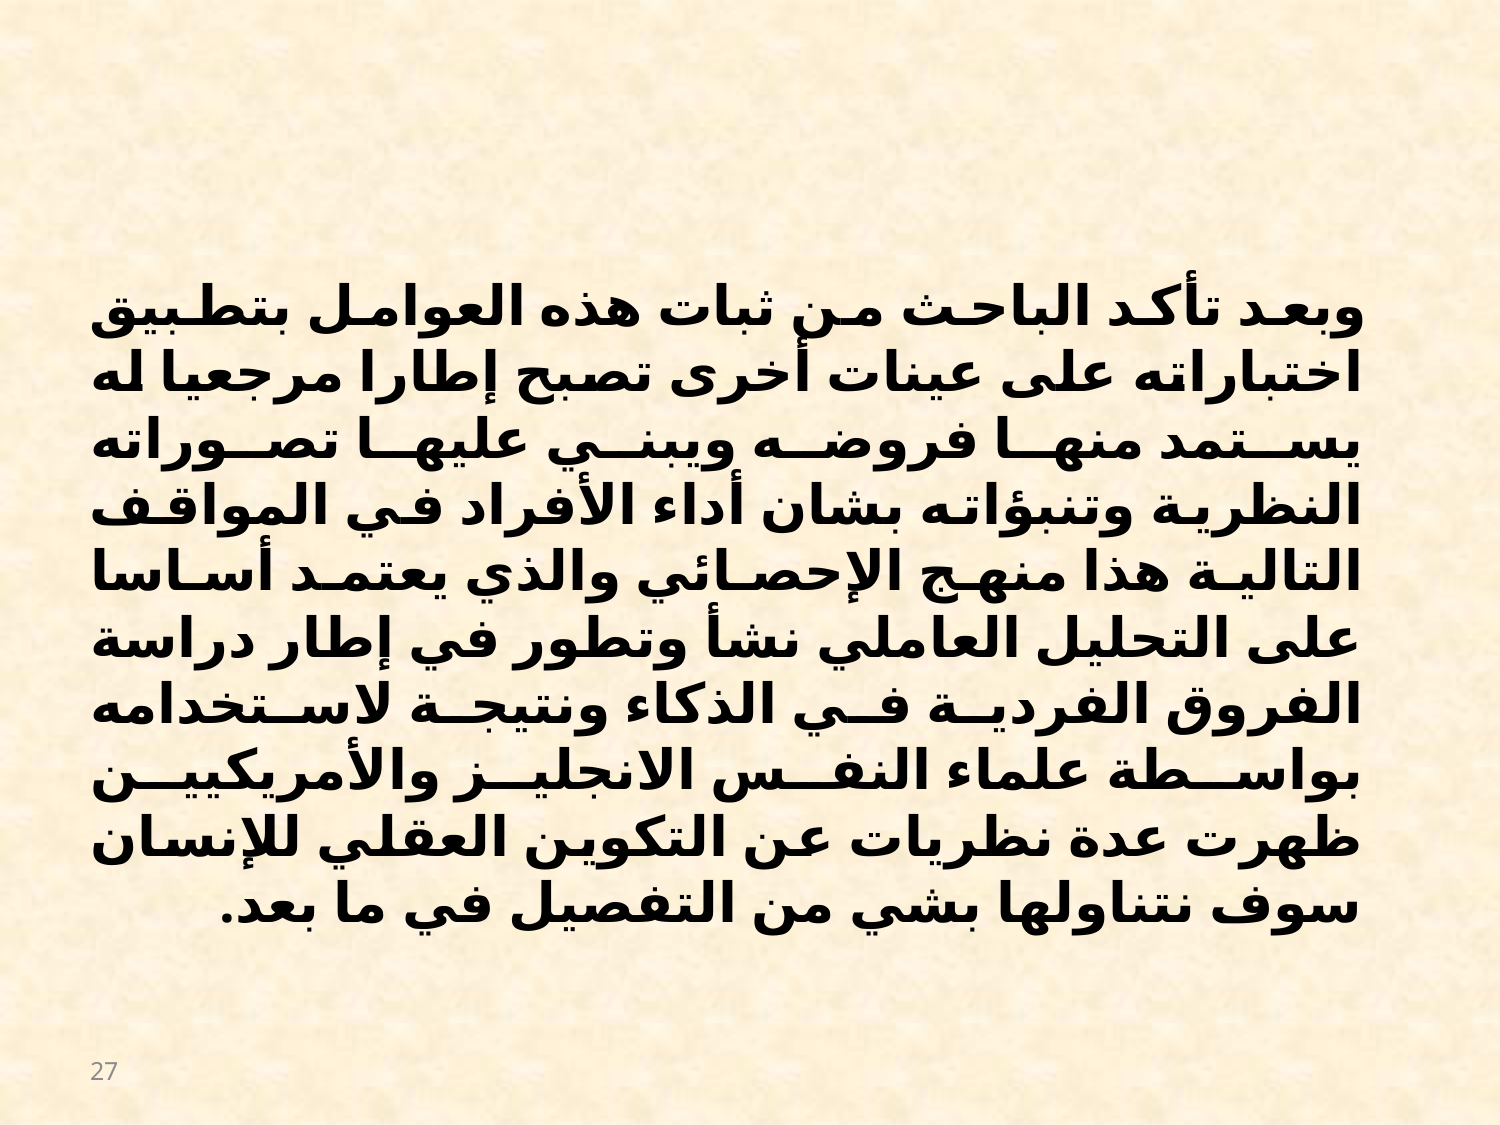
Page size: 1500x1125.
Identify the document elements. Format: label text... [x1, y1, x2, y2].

list وبعد تأكد الباحث من ثبات هذه العوامل بتطبيق اختباراته على عينات أخرى تصبح إطارا مرجعيا له يستمد منها فروضه ويبني عليها تصوراته النظرية وتنبؤاته بشان أداء الأفراد في المواقف التالية هذا منهج الإحصائي والذي يعتمد أساسا على التحليل العاملي نشأ وتطور في إطار دراسة الفروق الفردية في الذكاء ونتيجة لاستخدامه بواسطة علماء النفس الانجليز والأمريكيين ظهرت عدة نظريات عن التكوين العقلي للإنسان سوف نتناولها بشي من التفصيل في ما بعد. [75, 262, 1425, 1005]
picture [0, 0, 1500, 1125]
slide_number 27 [75, 1042, 425, 1103]
